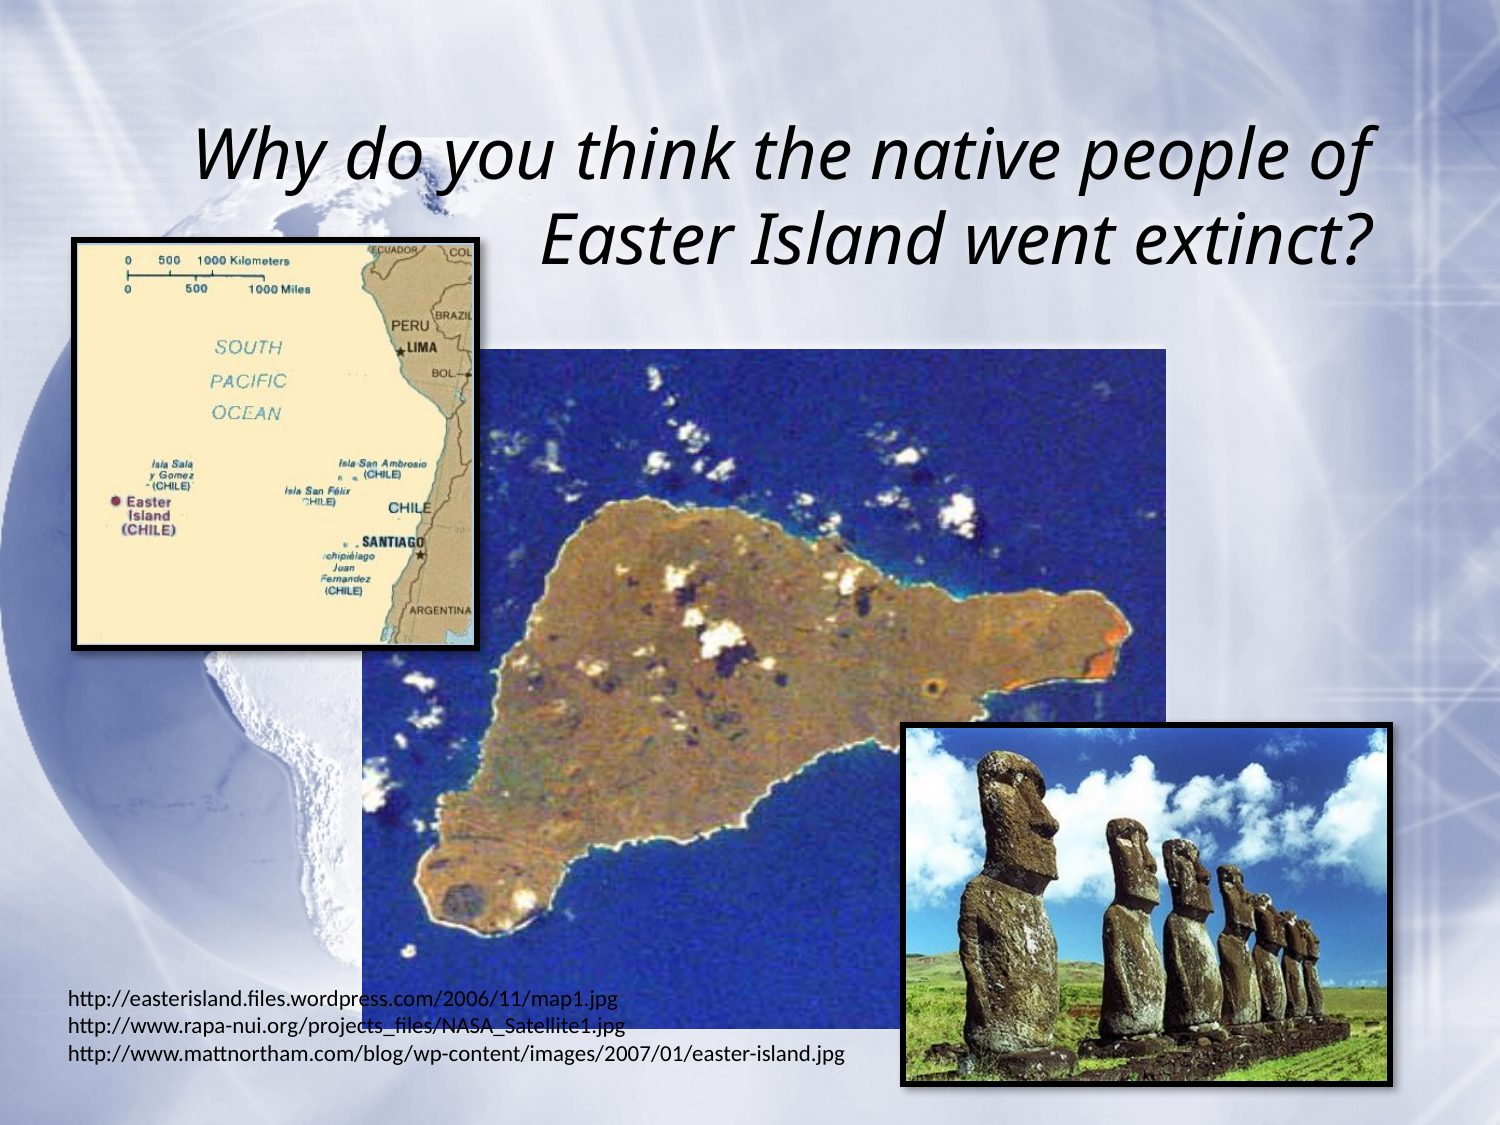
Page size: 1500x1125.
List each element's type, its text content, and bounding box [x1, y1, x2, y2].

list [362, 349, 1167, 1029]
text_box http://easterisland.files.wordpress.com/2006/11/map1.jpg http://www.rapa-nui.org/projects_files/NASA_Satellite1.jpg http://www.mattnortham.com/blog/wp-content/images/2007/01/easter-island.jpg [53, 976, 892, 1074]
title Why do you think the native people of Easter Island went extinct? [112, 99, 1388, 288]
picture [0, 0, 1500, 1125]
